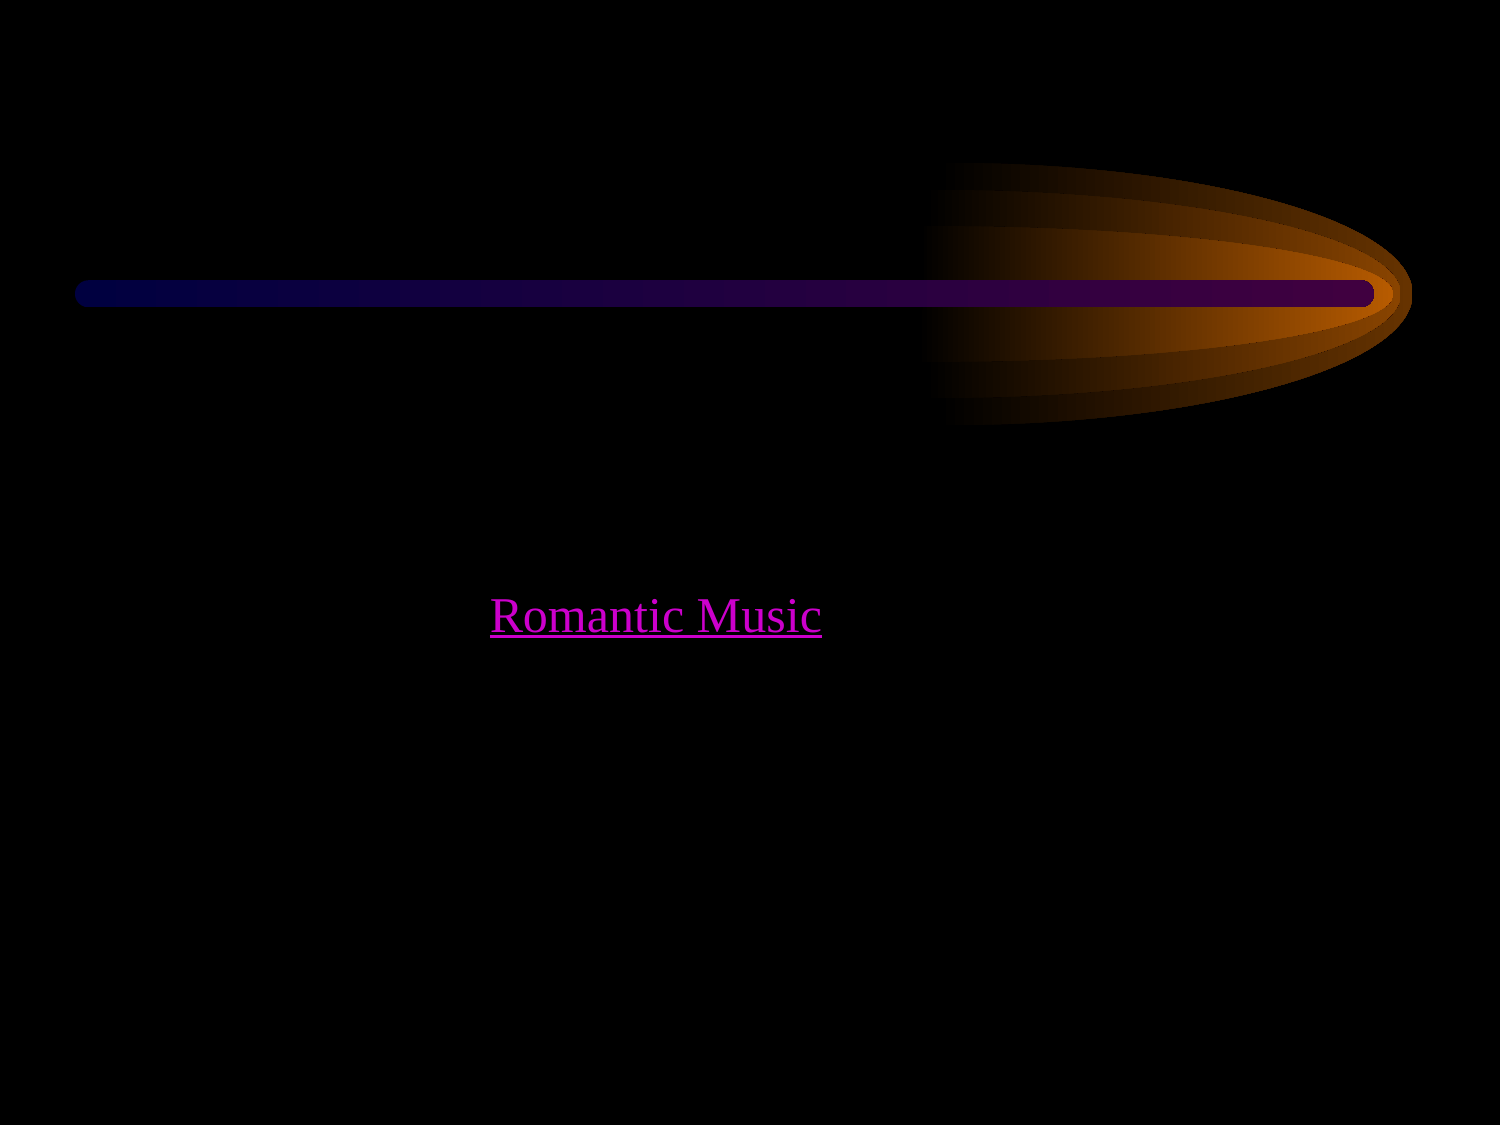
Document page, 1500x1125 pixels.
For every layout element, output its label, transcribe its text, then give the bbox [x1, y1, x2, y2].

text_box Romantic Music [474, 574, 1350, 650]
